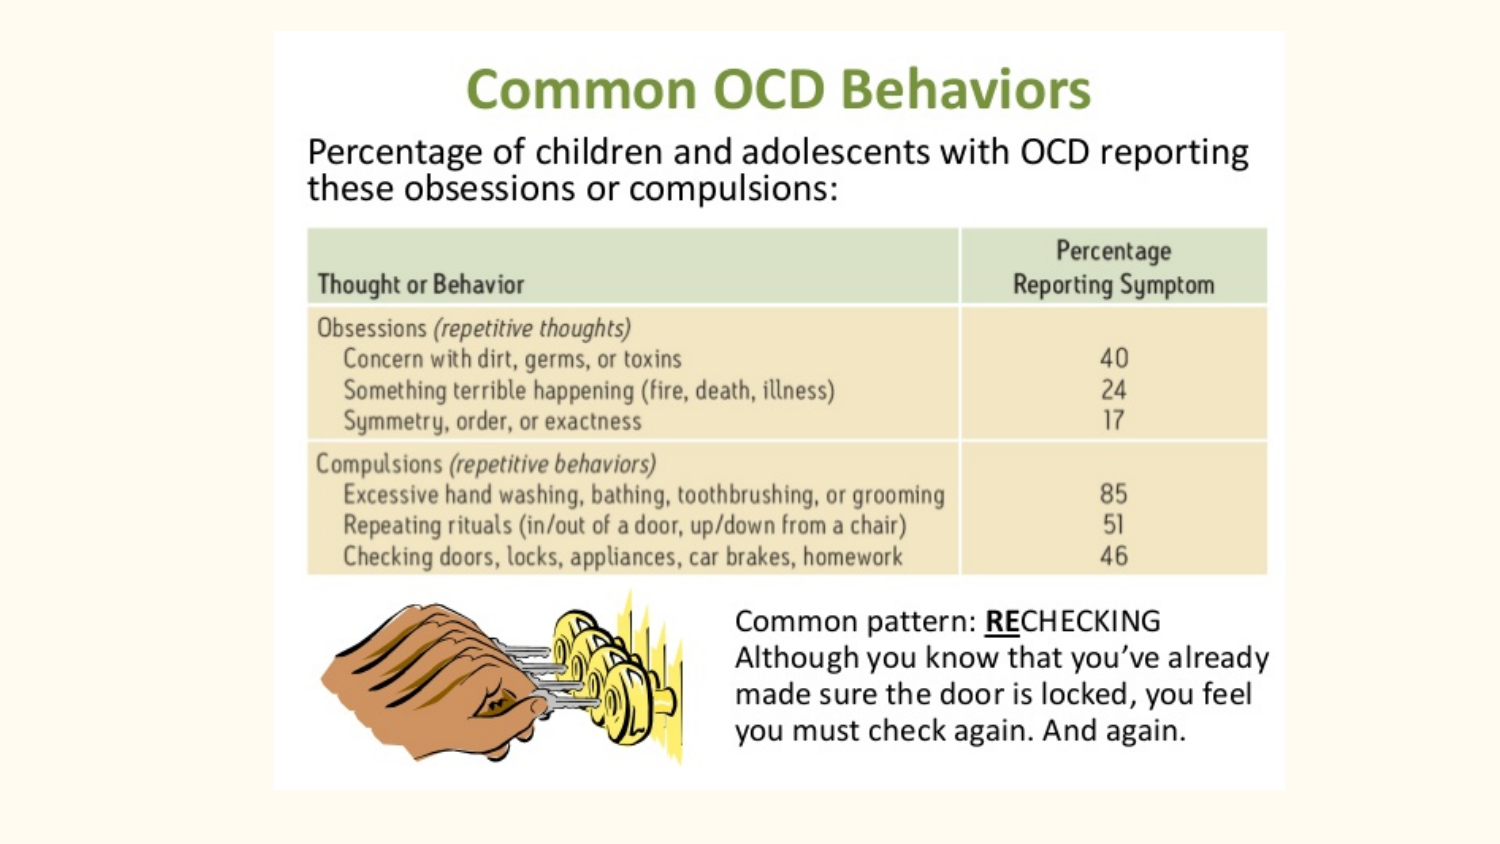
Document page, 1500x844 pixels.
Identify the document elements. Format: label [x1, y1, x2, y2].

picture [274, 30, 1285, 790]
